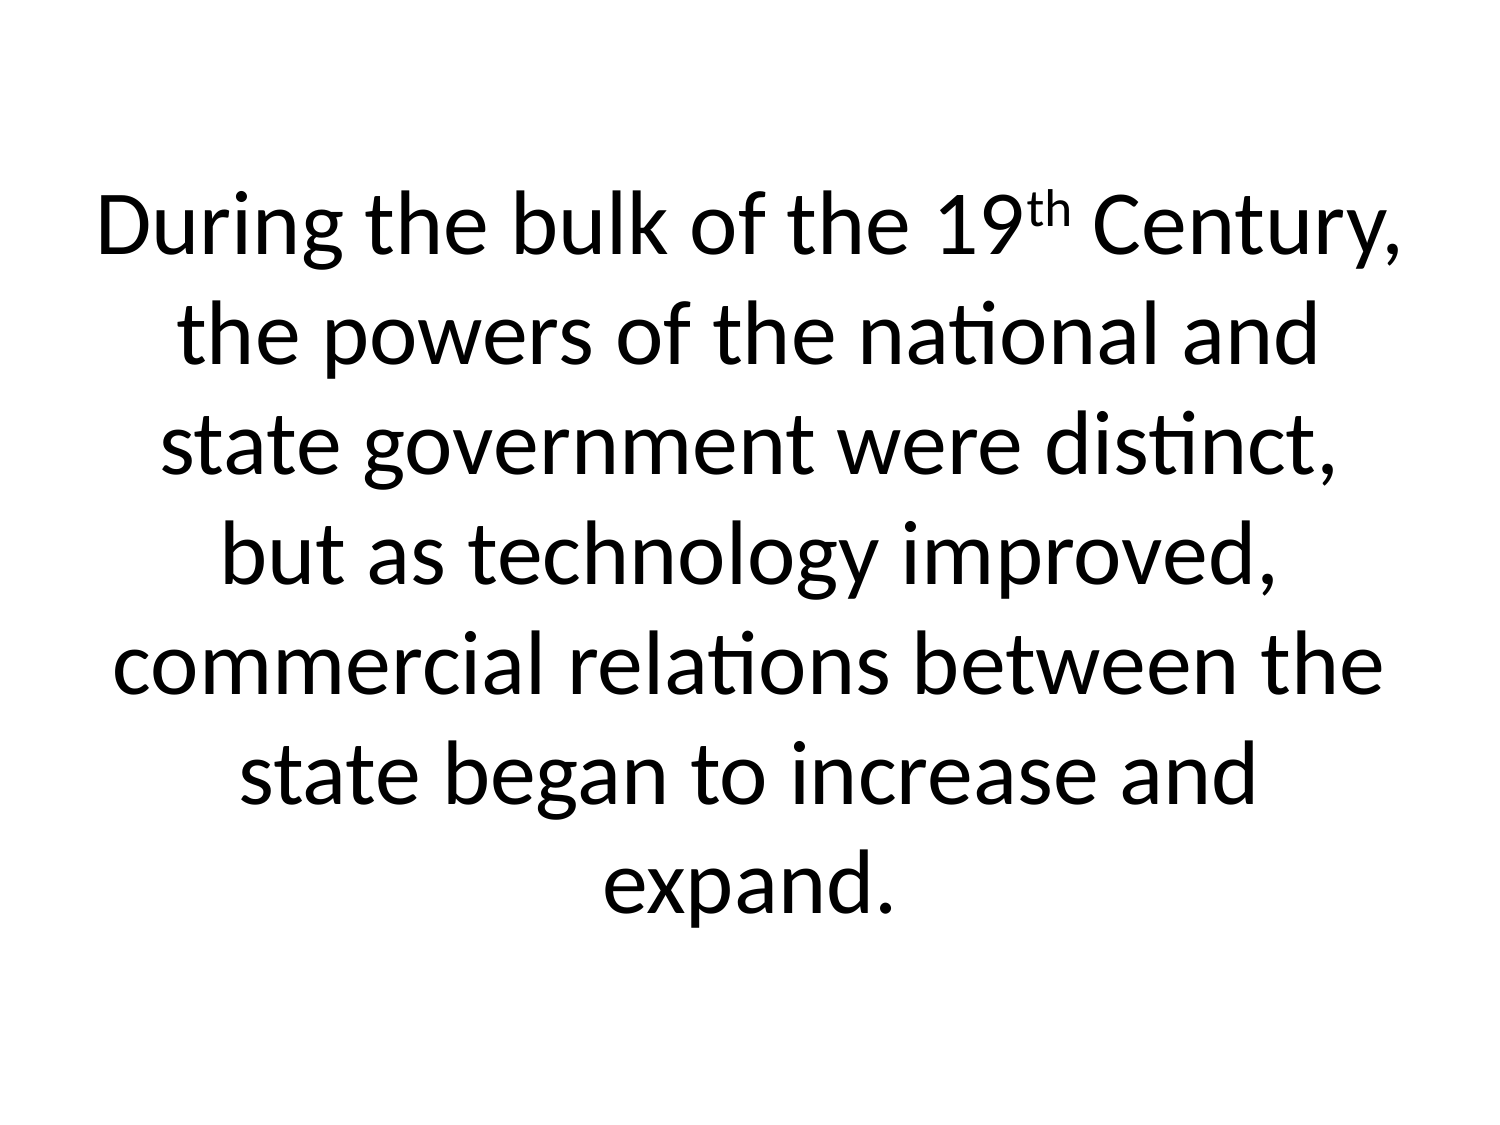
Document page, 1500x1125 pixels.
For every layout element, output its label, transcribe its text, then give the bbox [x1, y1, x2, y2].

title During the bulk of the 19th Century, the powers of the national and state government were distinct, but as technology improved, commercial relations between the state began to increase and expand. [74, 44, 1426, 1051]
